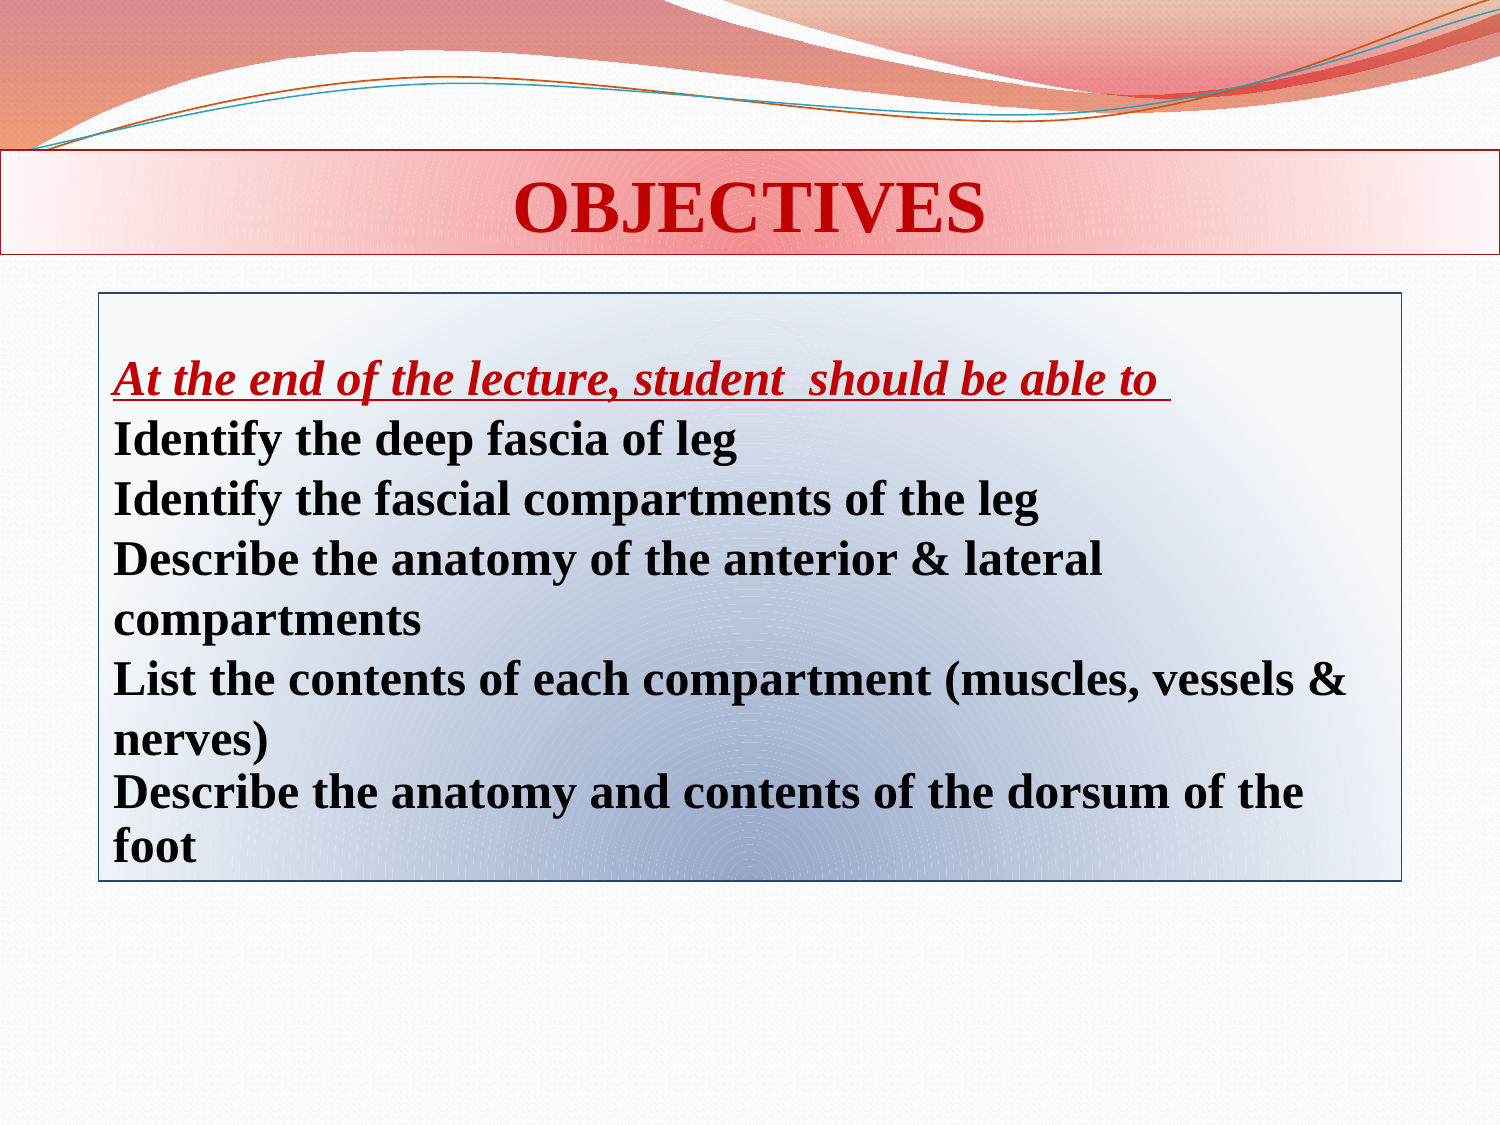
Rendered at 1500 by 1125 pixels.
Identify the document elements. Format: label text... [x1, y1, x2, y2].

text_box OBJECTIVES [0, 149, 1500, 255]
text_box At the end of the lecture, student should be able to Identify the deep fascia of leg Identify the fascial compartments of the leg Describe the anatomy of the anterior & lateral compartments List the contents of each compartment (muscles, vessels & nerves) Describe the anatomy and contents of the dorsum of the foot [98, 292, 1402, 882]
